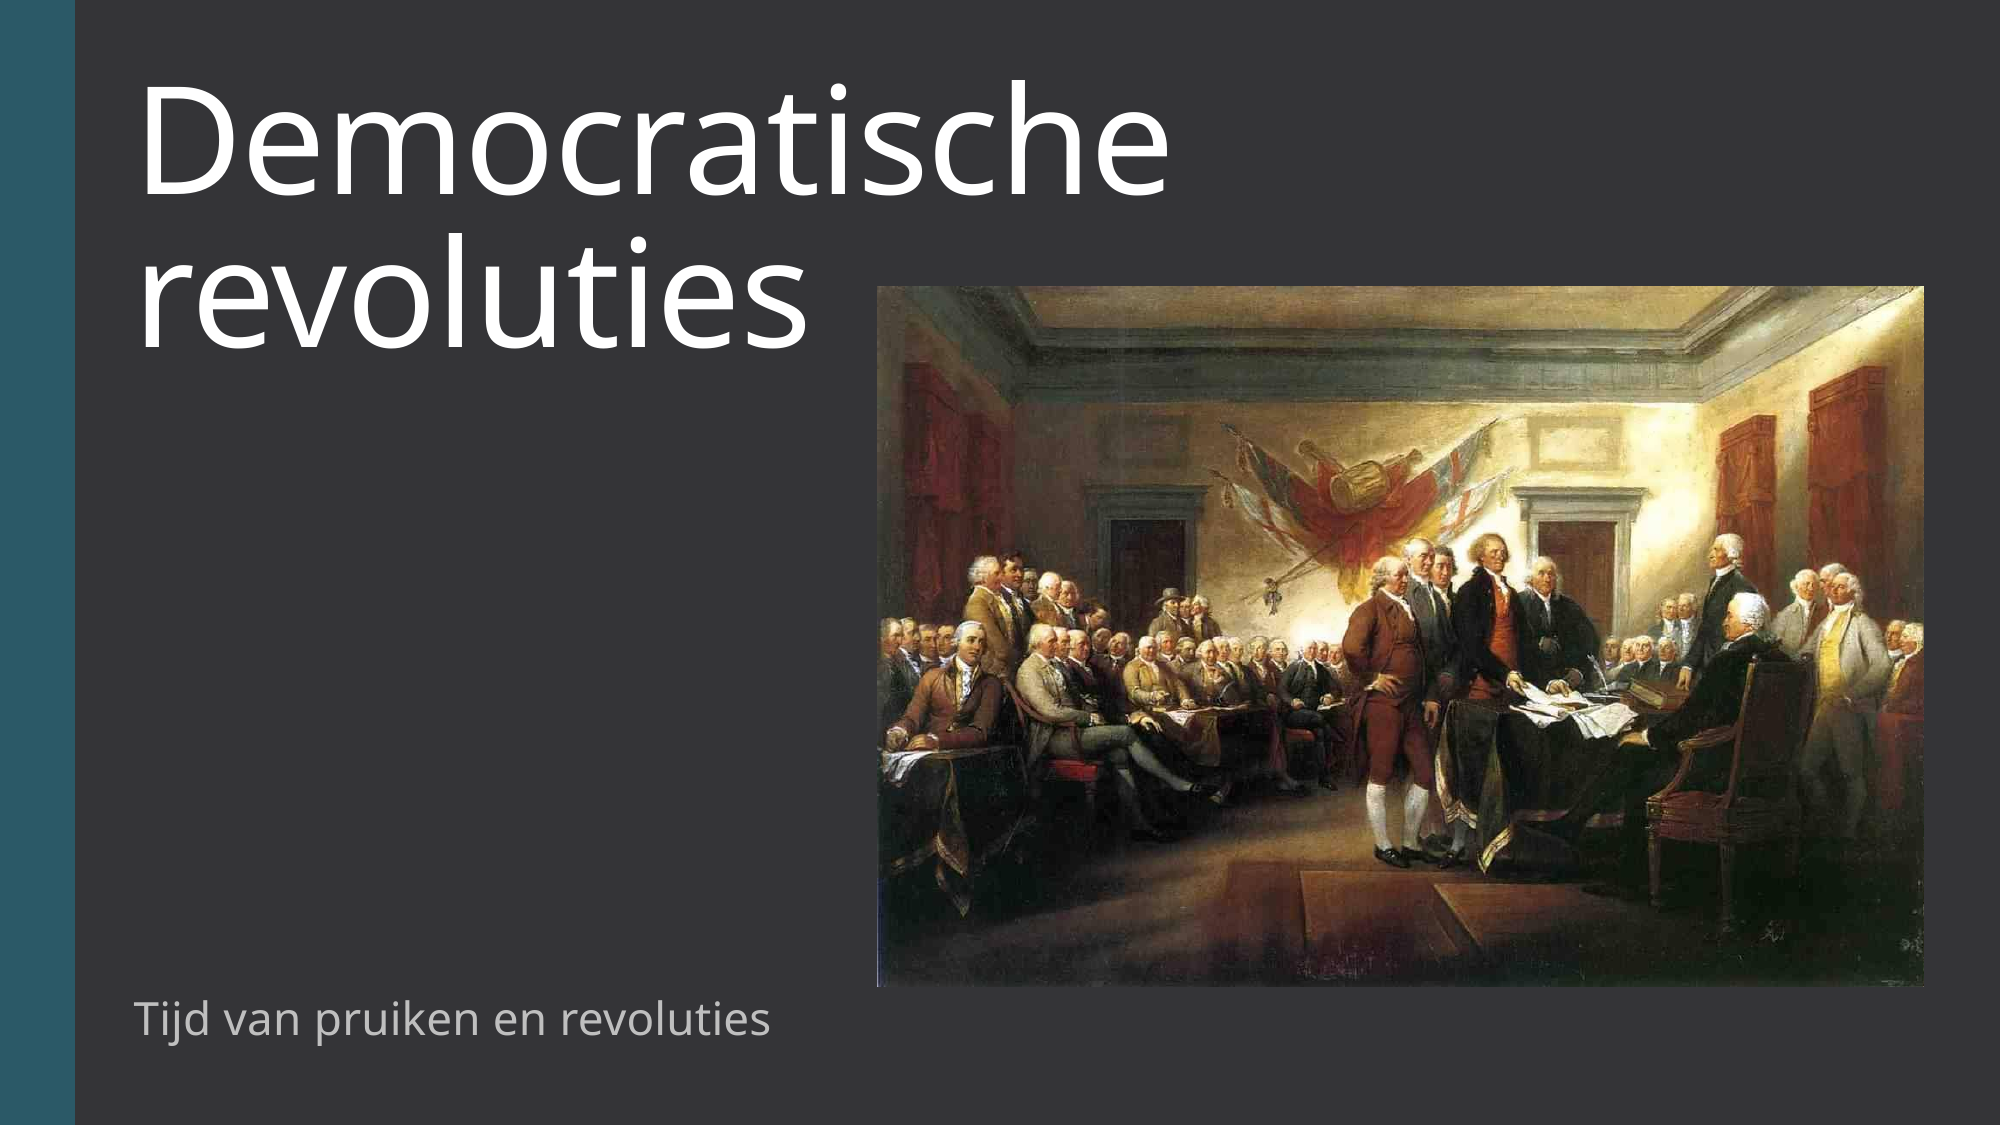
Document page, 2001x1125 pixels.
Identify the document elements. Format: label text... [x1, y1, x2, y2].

picture [877, 286, 1924, 987]
title Democratische revoluties [118, 56, 1375, 386]
subtitle Tijd van pruiken en revoluties [118, 986, 1664, 1125]
